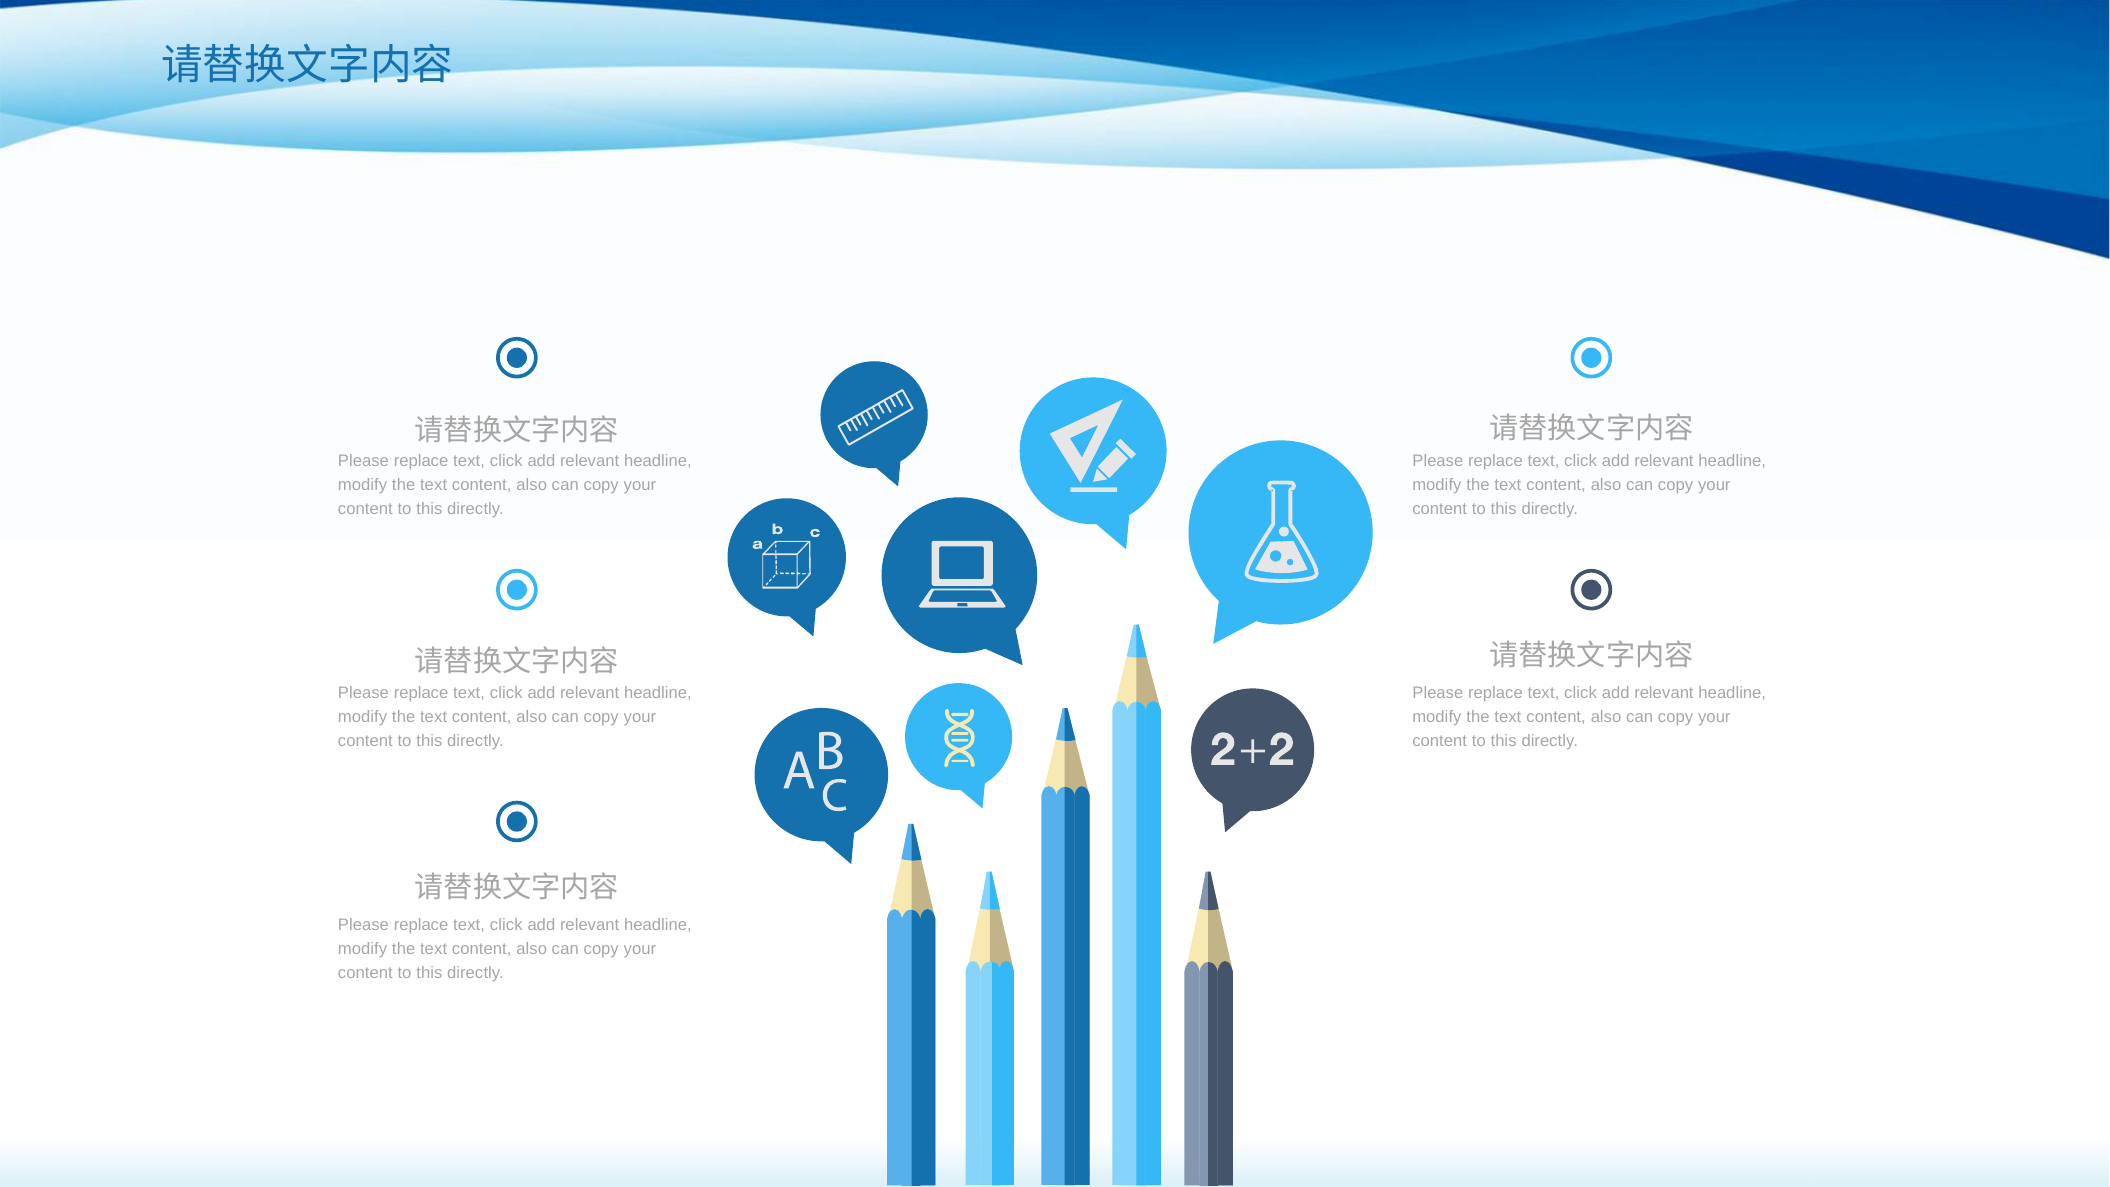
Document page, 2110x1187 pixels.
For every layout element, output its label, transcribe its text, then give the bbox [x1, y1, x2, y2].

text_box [1019, 377, 1167, 550]
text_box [337, 634, 696, 749]
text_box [1184, 871, 1233, 1186]
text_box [965, 871, 1014, 1186]
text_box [1191, 688, 1315, 833]
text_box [904, 683, 1013, 809]
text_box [1412, 402, 1771, 517]
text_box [872, 488, 1043, 666]
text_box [495, 800, 538, 843]
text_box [495, 336, 538, 379]
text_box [754, 707, 889, 865]
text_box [1183, 431, 1382, 644]
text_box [337, 861, 696, 981]
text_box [887, 823, 936, 1186]
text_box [1112, 624, 1161, 1186]
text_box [495, 568, 538, 611]
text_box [1570, 568, 1613, 611]
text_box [1570, 336, 1613, 379]
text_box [820, 361, 928, 487]
picture [0, 0, 2110, 1187]
text_box 请替换文字内容 [145, 22, 500, 94]
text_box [1412, 629, 1771, 749]
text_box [337, 404, 696, 517]
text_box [727, 498, 846, 637]
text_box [1041, 707, 1090, 1186]
